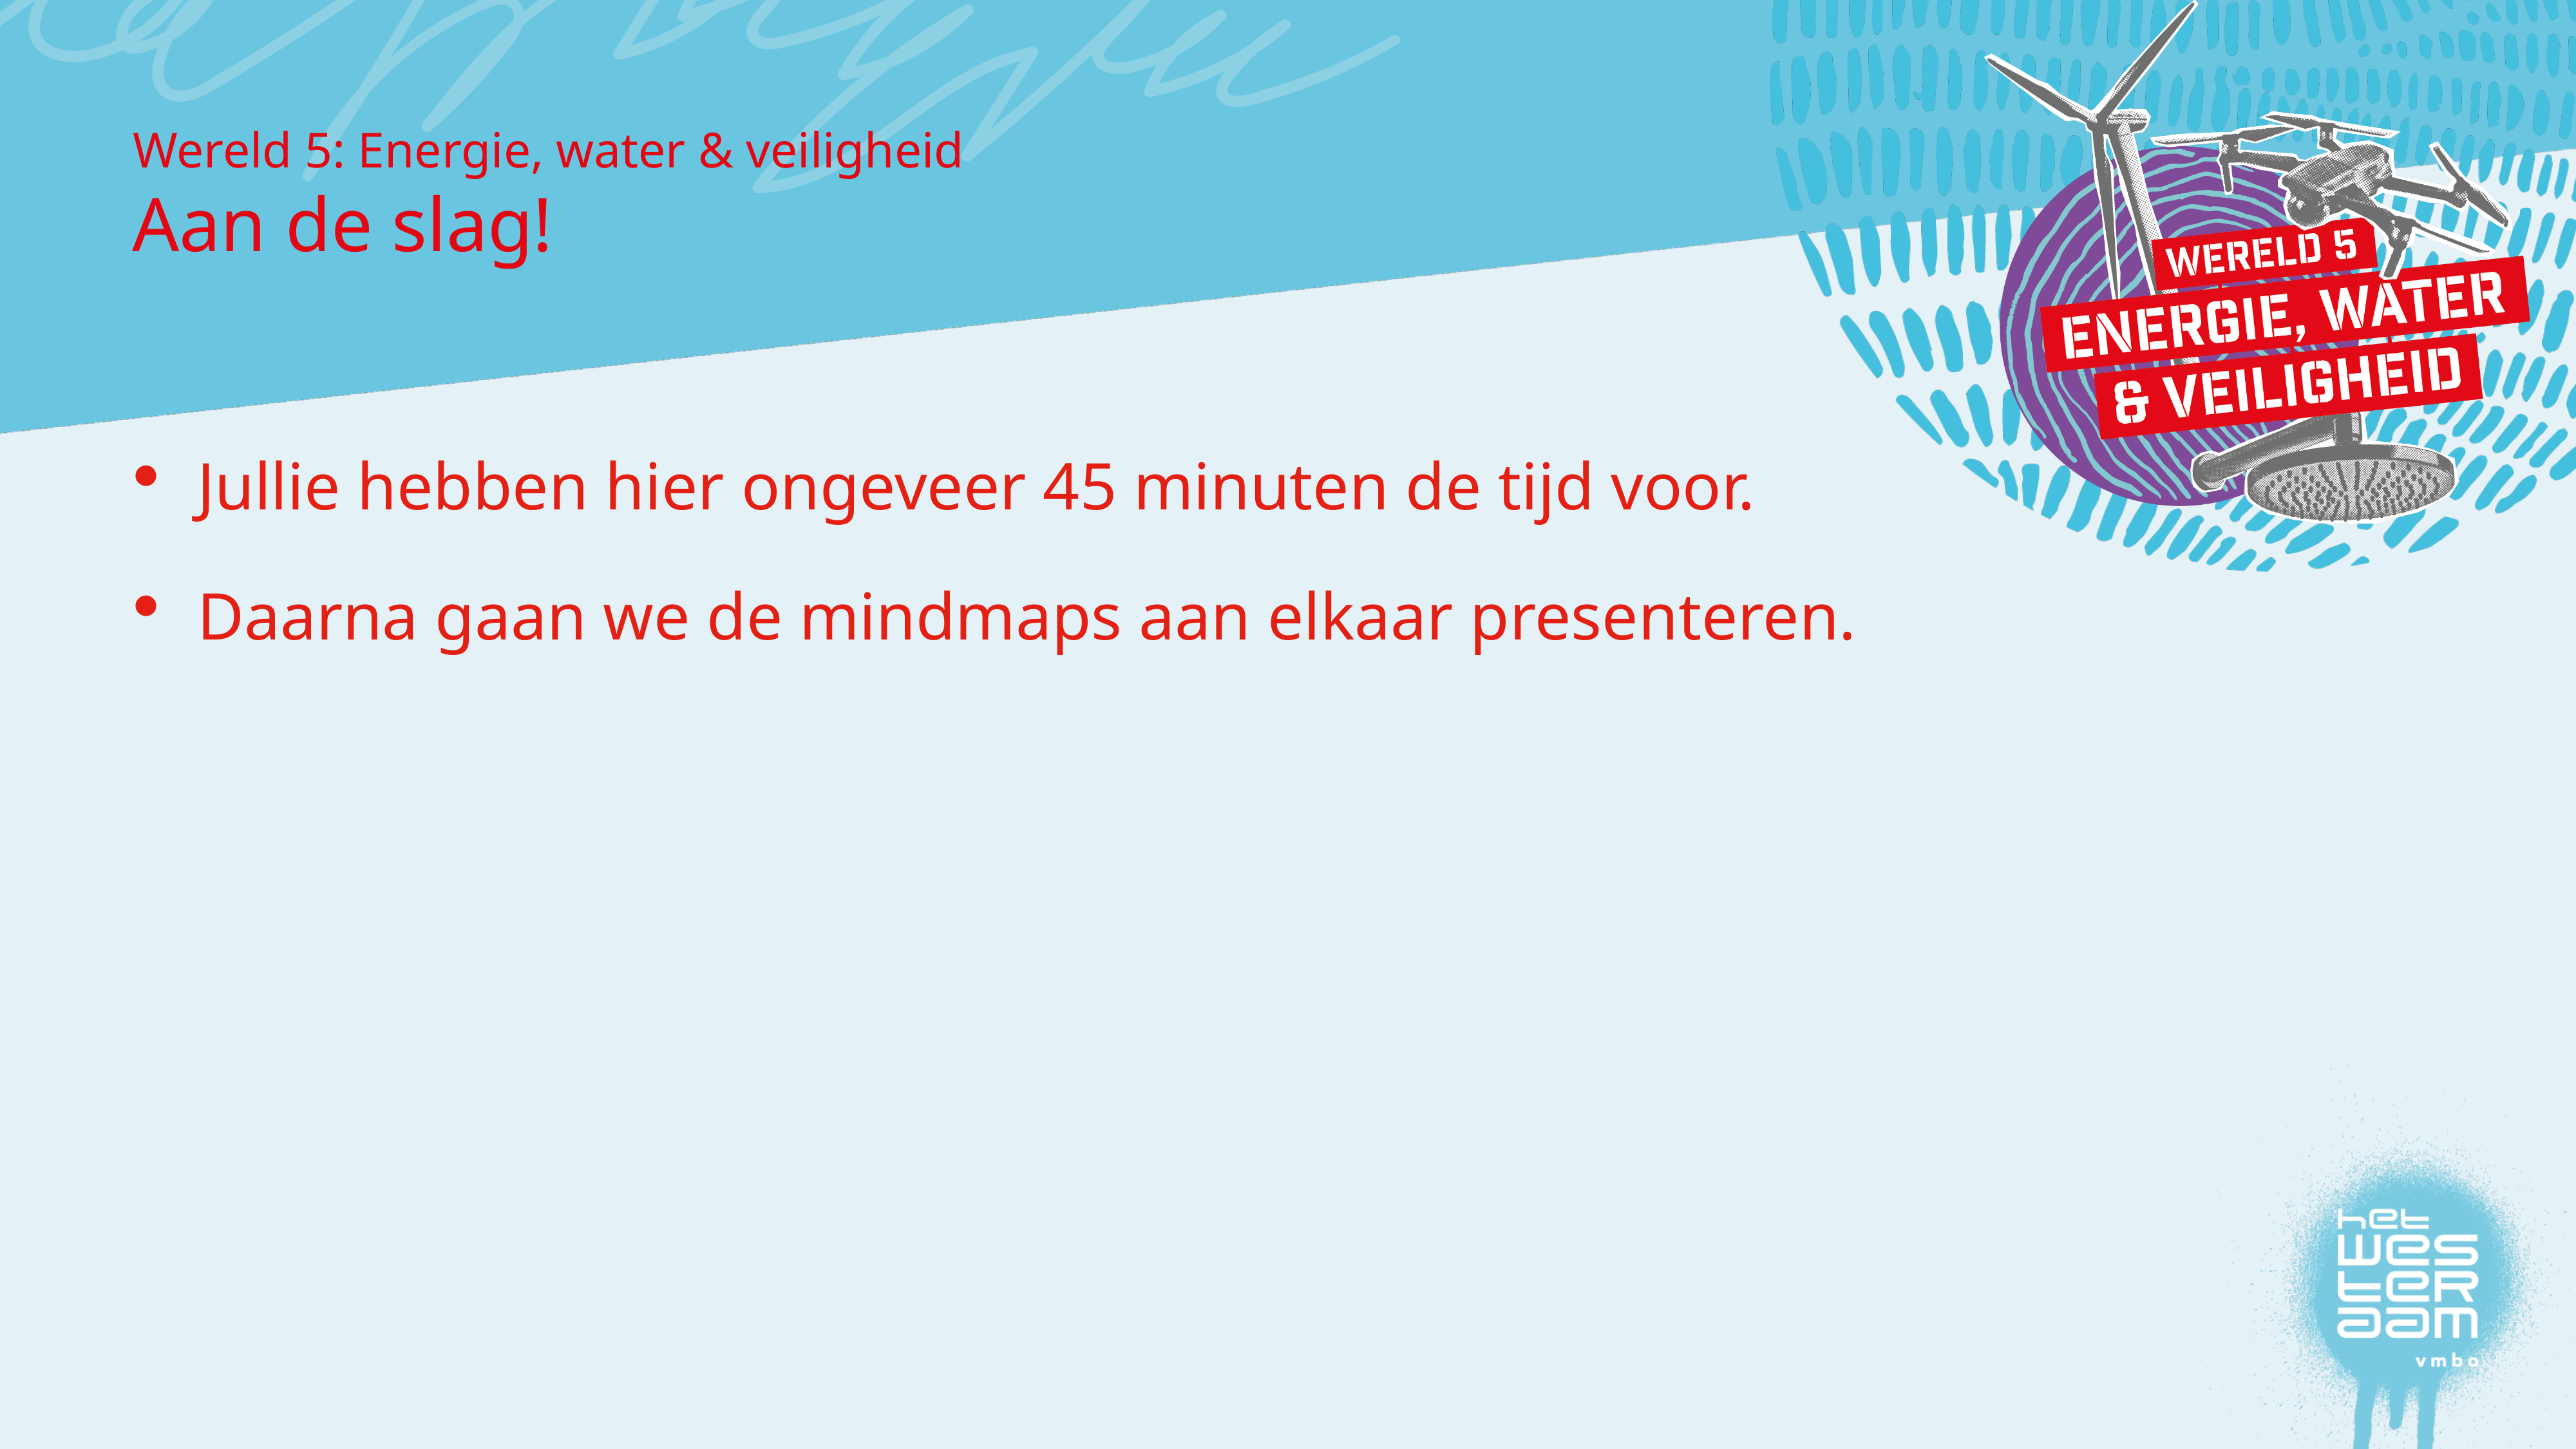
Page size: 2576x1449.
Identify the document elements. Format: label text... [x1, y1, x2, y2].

picture [2206, 1062, 2576, 1449]
picture [0, 0, 2576, 572]
list Jullie hebben hier ongeveer 45 minuten de tijd voor. Daarna gaan we de mindmaps aan elkaar presenteren. [127, 448, 2449, 1321]
